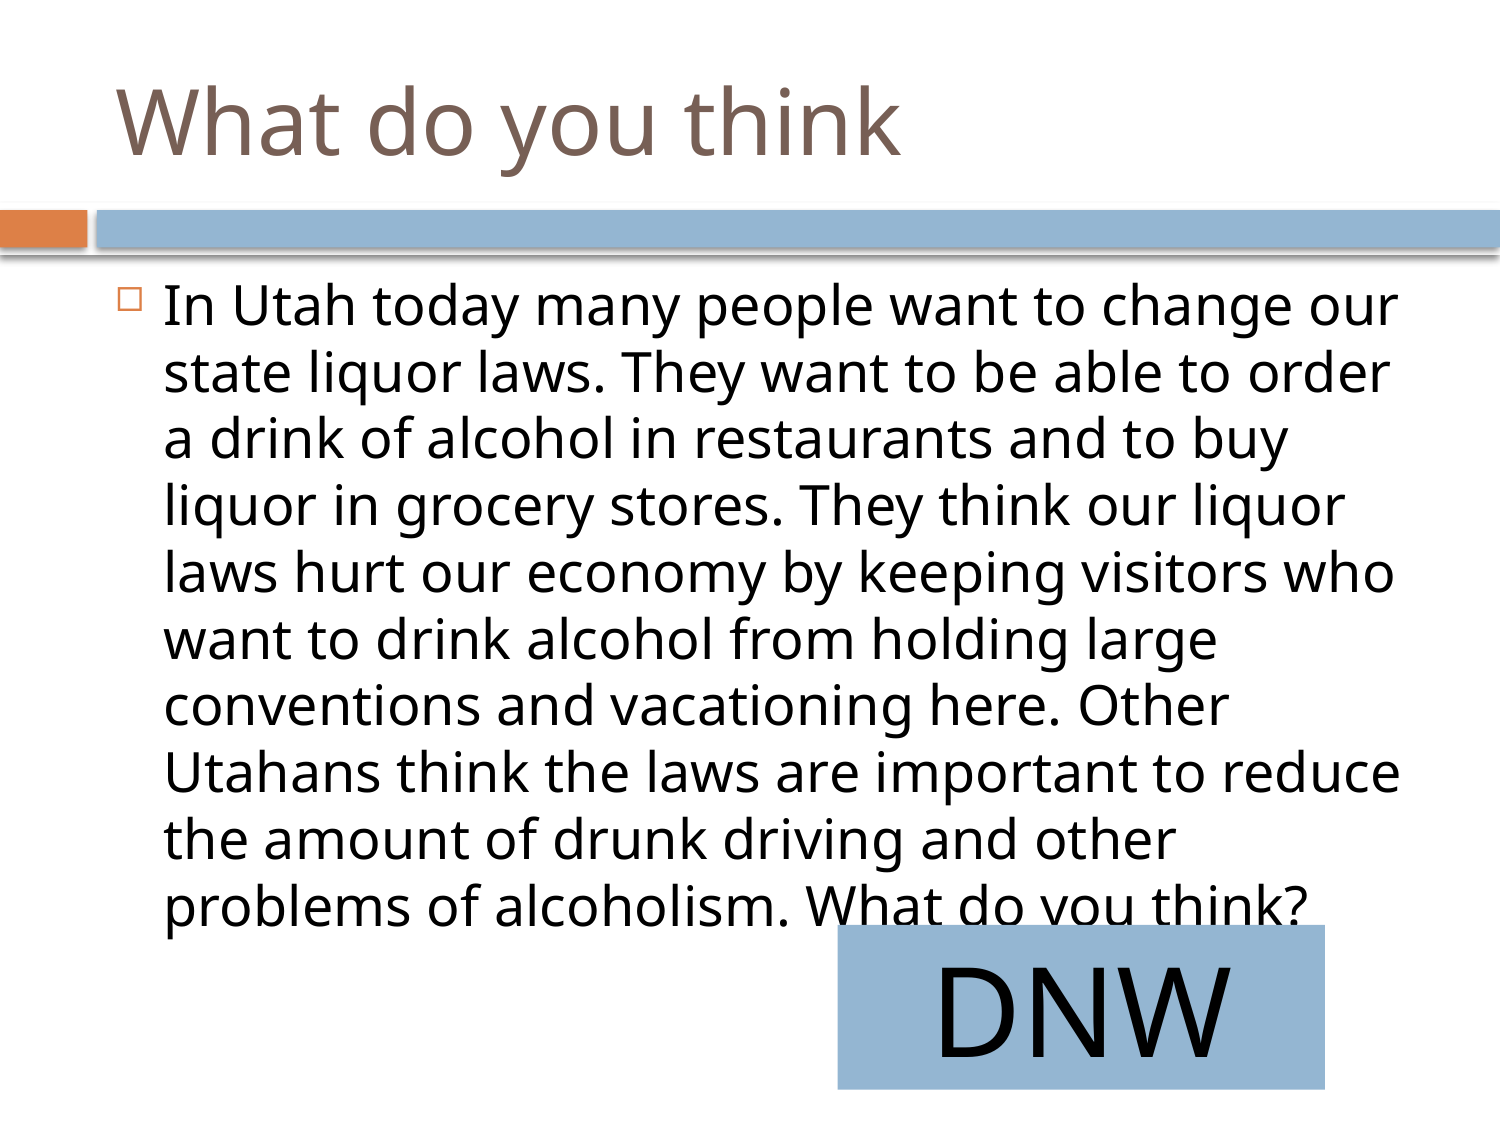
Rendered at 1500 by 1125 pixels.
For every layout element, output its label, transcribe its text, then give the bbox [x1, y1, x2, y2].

list In Utah today many people want to change our state liquor laws. They want to be able to order a drink of alcohol in restaurants and to buy liquor in grocery stores. They think our liquor laws hurt our economy by keeping visitors who want to drink alcohol from holding large conventions and vacationing here. Other Utahans think the laws are important to reduce the amount of drunk driving and other problems of alcoholism. What do you think? [100, 262, 1438, 1000]
text_box DNW [837, 924, 1325, 1090]
title What do you think [100, 37, 1438, 200]
